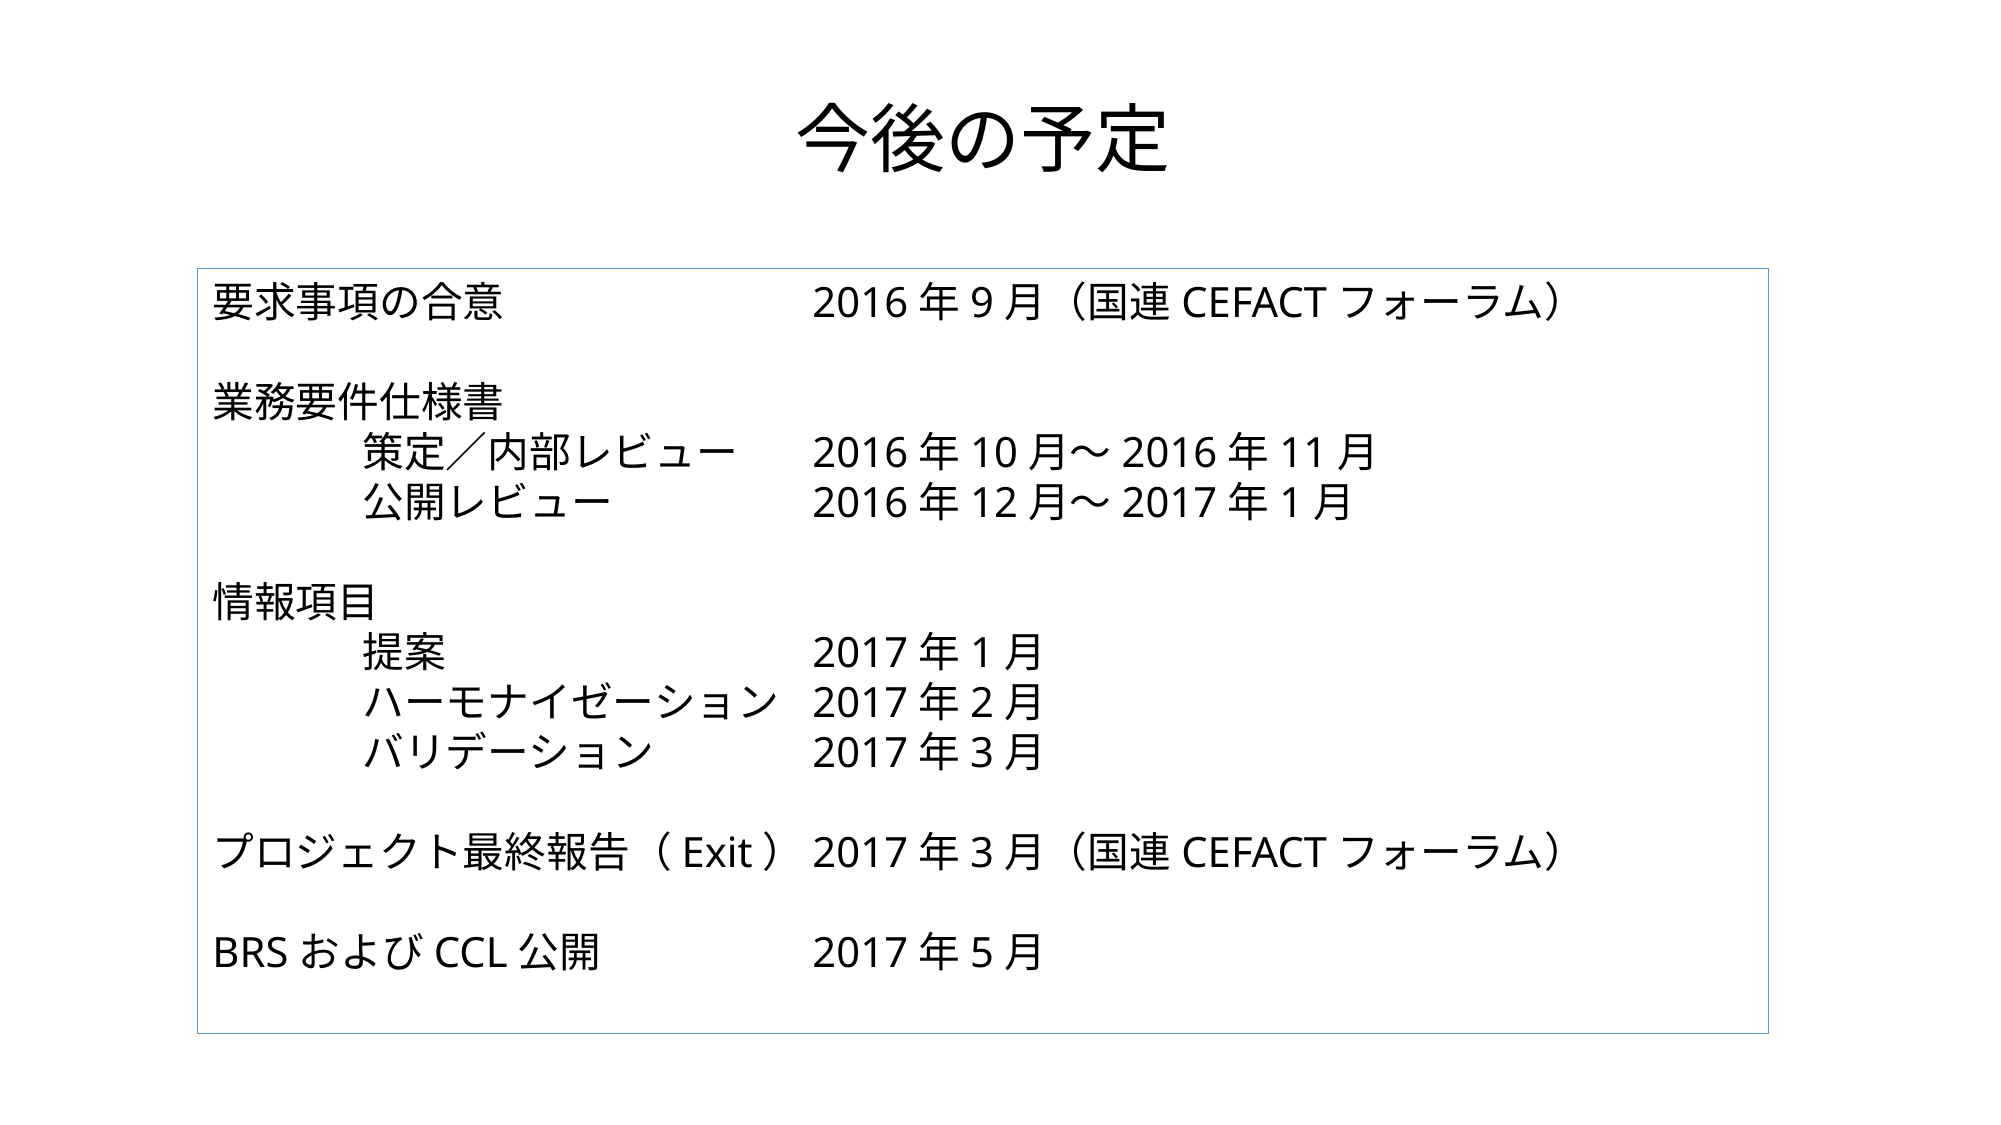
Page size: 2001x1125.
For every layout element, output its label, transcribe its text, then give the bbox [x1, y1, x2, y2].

text_box 今後の予定 [417, 84, 1549, 189]
text_box 要求事項の合意 2016年9月（国連CEFACTフォーラム） 業務要件仕様書 策定／内部レビュー 2016年10月～2016年11月 公開レビュー 2016年12月～2017年1月 情報項目 提案 2017年1月 ハーモナイゼーション 2017年2月 バリデーション 2017年3月 プロジェクト最終報告（Exit） 2017年3月（国連CEFACTフォーラム） BRSおよびCCL公開 2017年5月 [197, 268, 1769, 1034]
